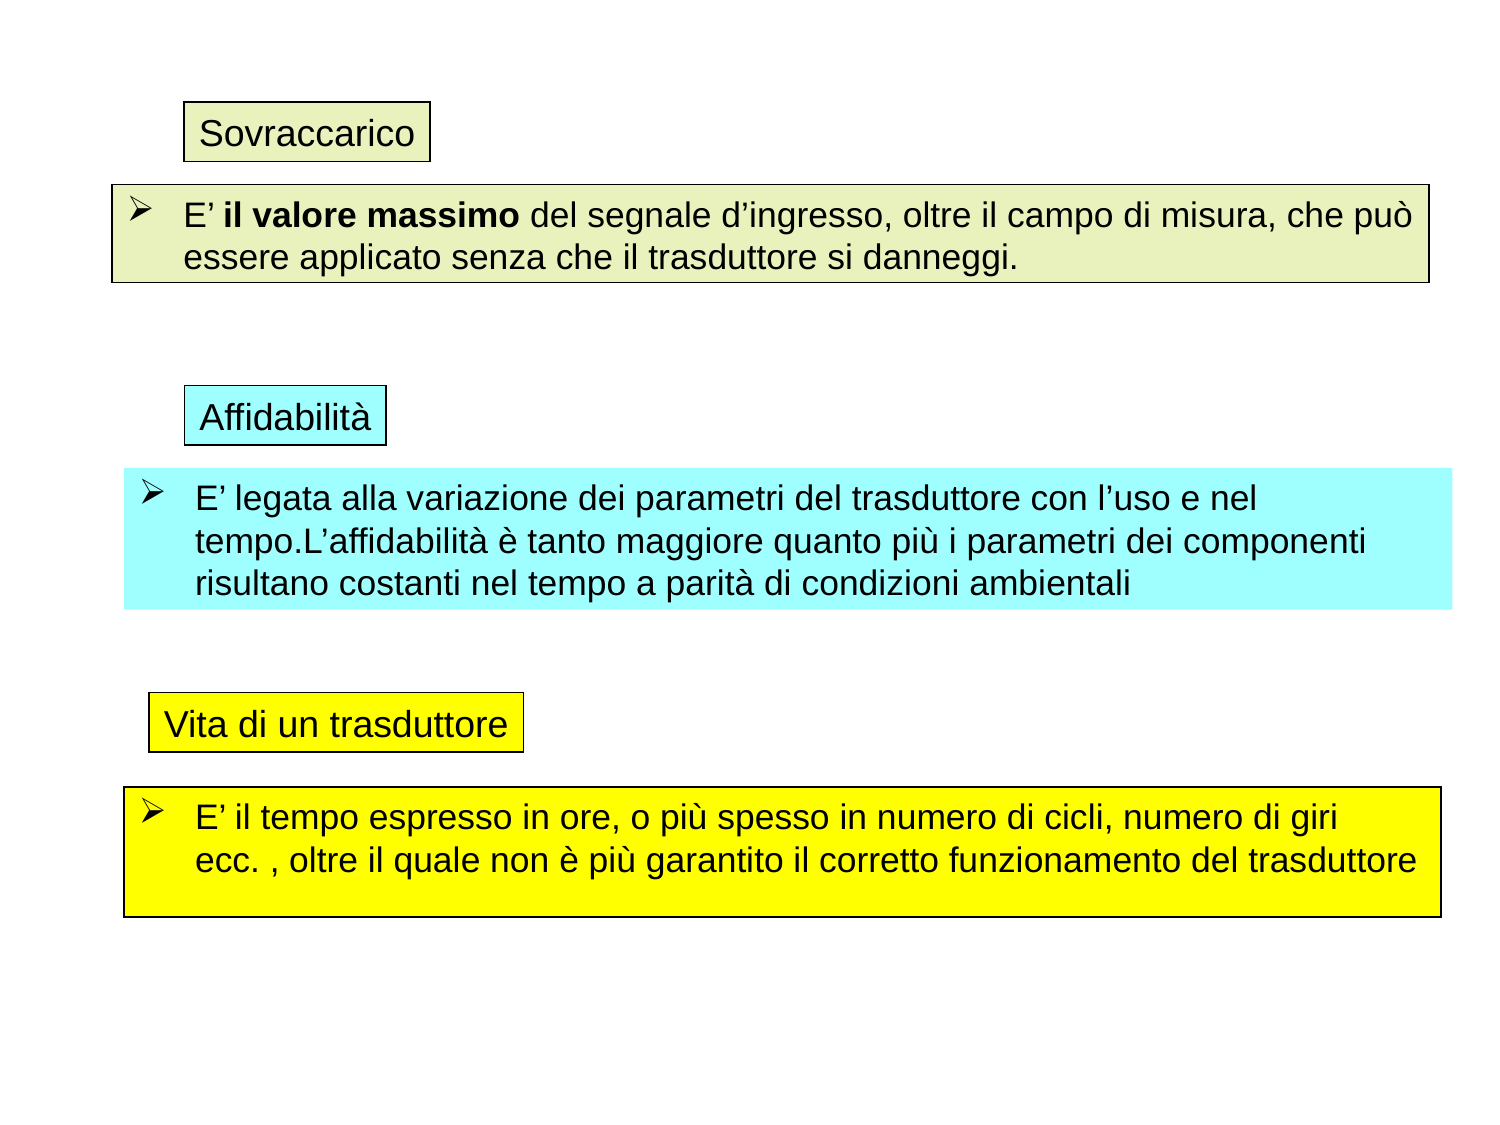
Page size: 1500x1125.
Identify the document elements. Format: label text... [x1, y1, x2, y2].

text_box E’ il valore massimo del segnale d’ingresso, oltre il campo di misura, che può essere applicato senza che il trasduttore si danneggi. [112, 184, 1430, 283]
text_box E’ il tempo espresso in ore, o più spesso in numero di cicli, numero di giri ecc. , oltre il quale non è più garantito il corretto funzionamento del trasduttore [123, 786, 1441, 917]
text_box E’ legata alla variazione dei parametri del trasduttore con l’uso e nel tempo.L’affidabilità è tanto maggiore quanto più i parametri dei componenti risultano costanti nel tempo a parità di condizioni ambientali [123, 467, 1453, 610]
text_box Vita di un trasduttore [149, 692, 524, 753]
text_box Sovraccarico [184, 101, 431, 162]
text_box Affidabilità [184, 385, 387, 446]
